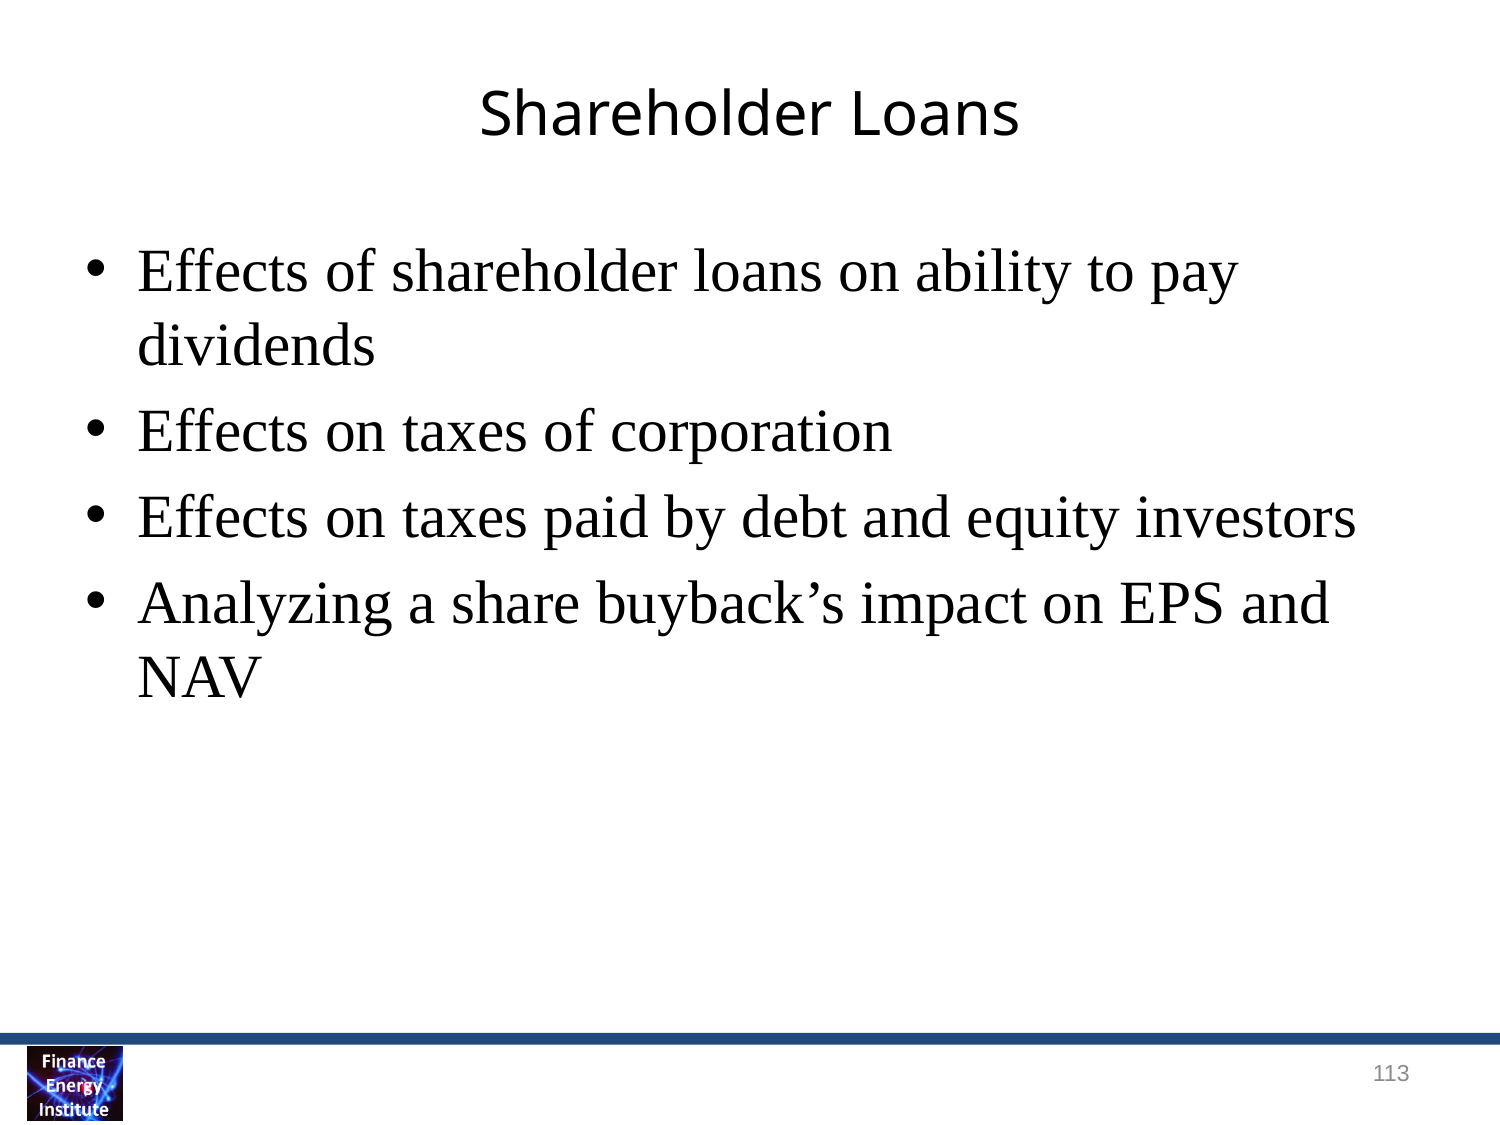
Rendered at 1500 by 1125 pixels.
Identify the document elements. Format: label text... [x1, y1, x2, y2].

slide_number 113 [1074, 1042, 1425, 1103]
list Effects of shareholder loans on ability to pay dividends Effects on taxes of corporation Effects on taxes paid by debt and equity investors Analyzing a share buyback’s impact on EPS and NAV [70, 222, 1430, 1032]
title Shareholder Loans [70, 56, 1430, 164]
picture [27, 1046, 123, 1121]
